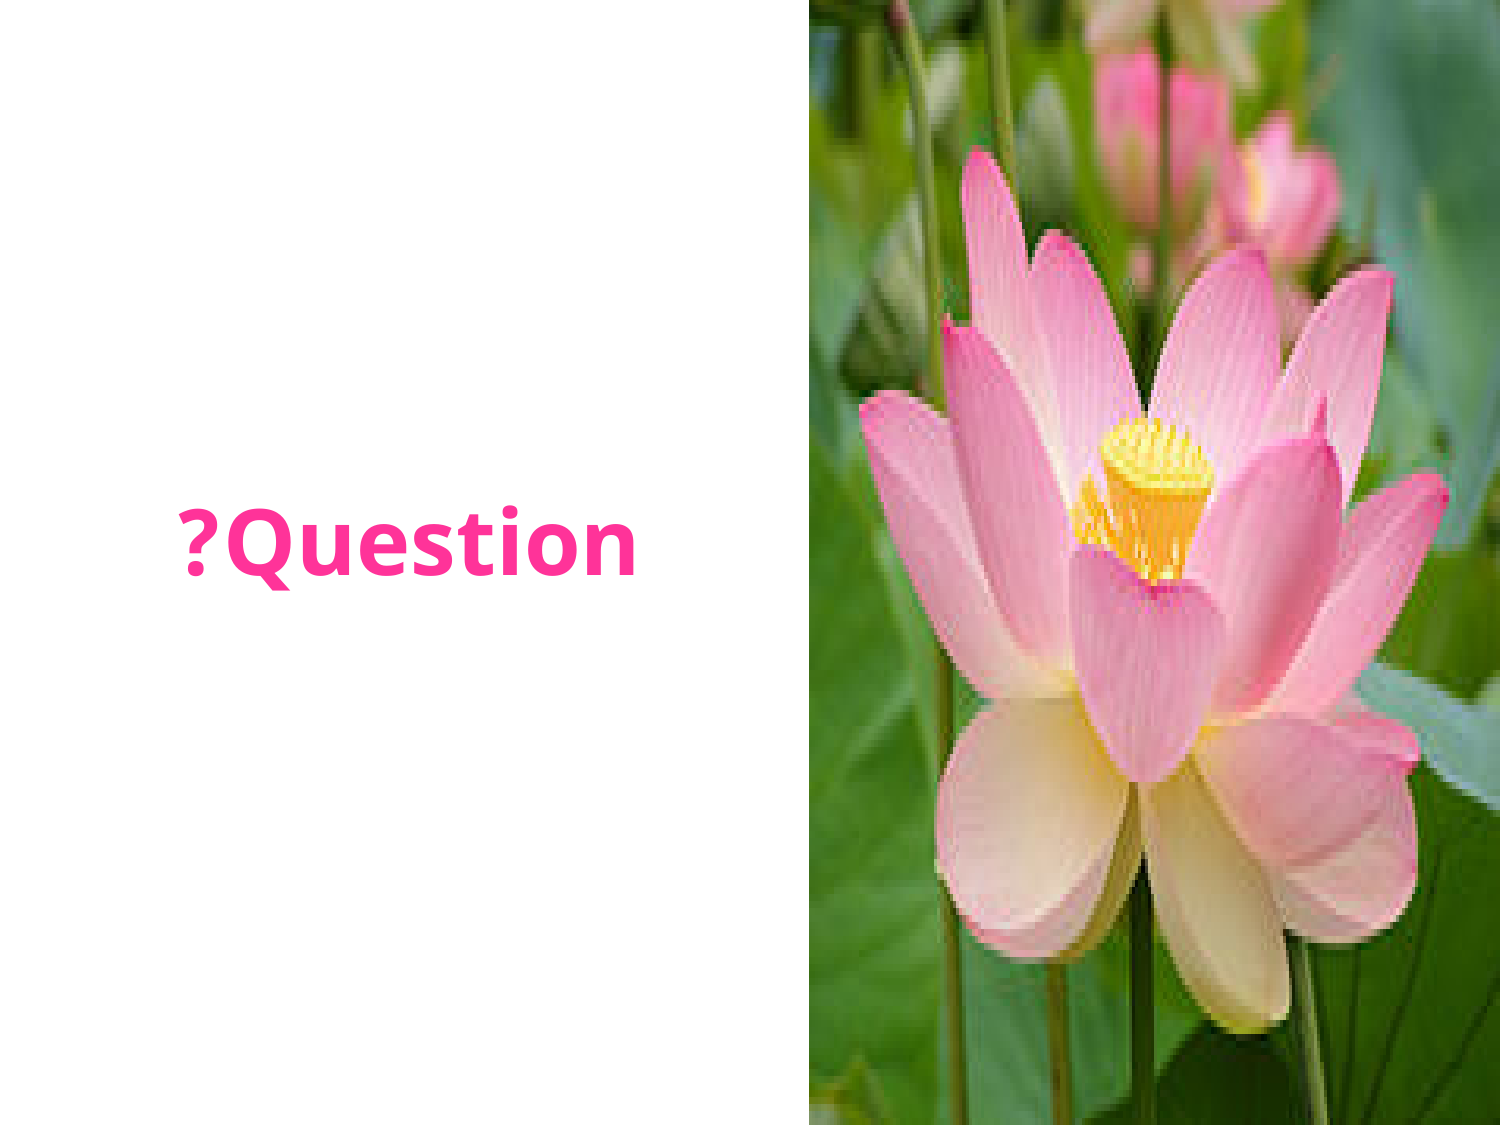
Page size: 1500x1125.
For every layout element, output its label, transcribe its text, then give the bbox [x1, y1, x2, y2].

picture [808, 0, 1500, 1125]
title Question? [123, 54, 691, 1024]
